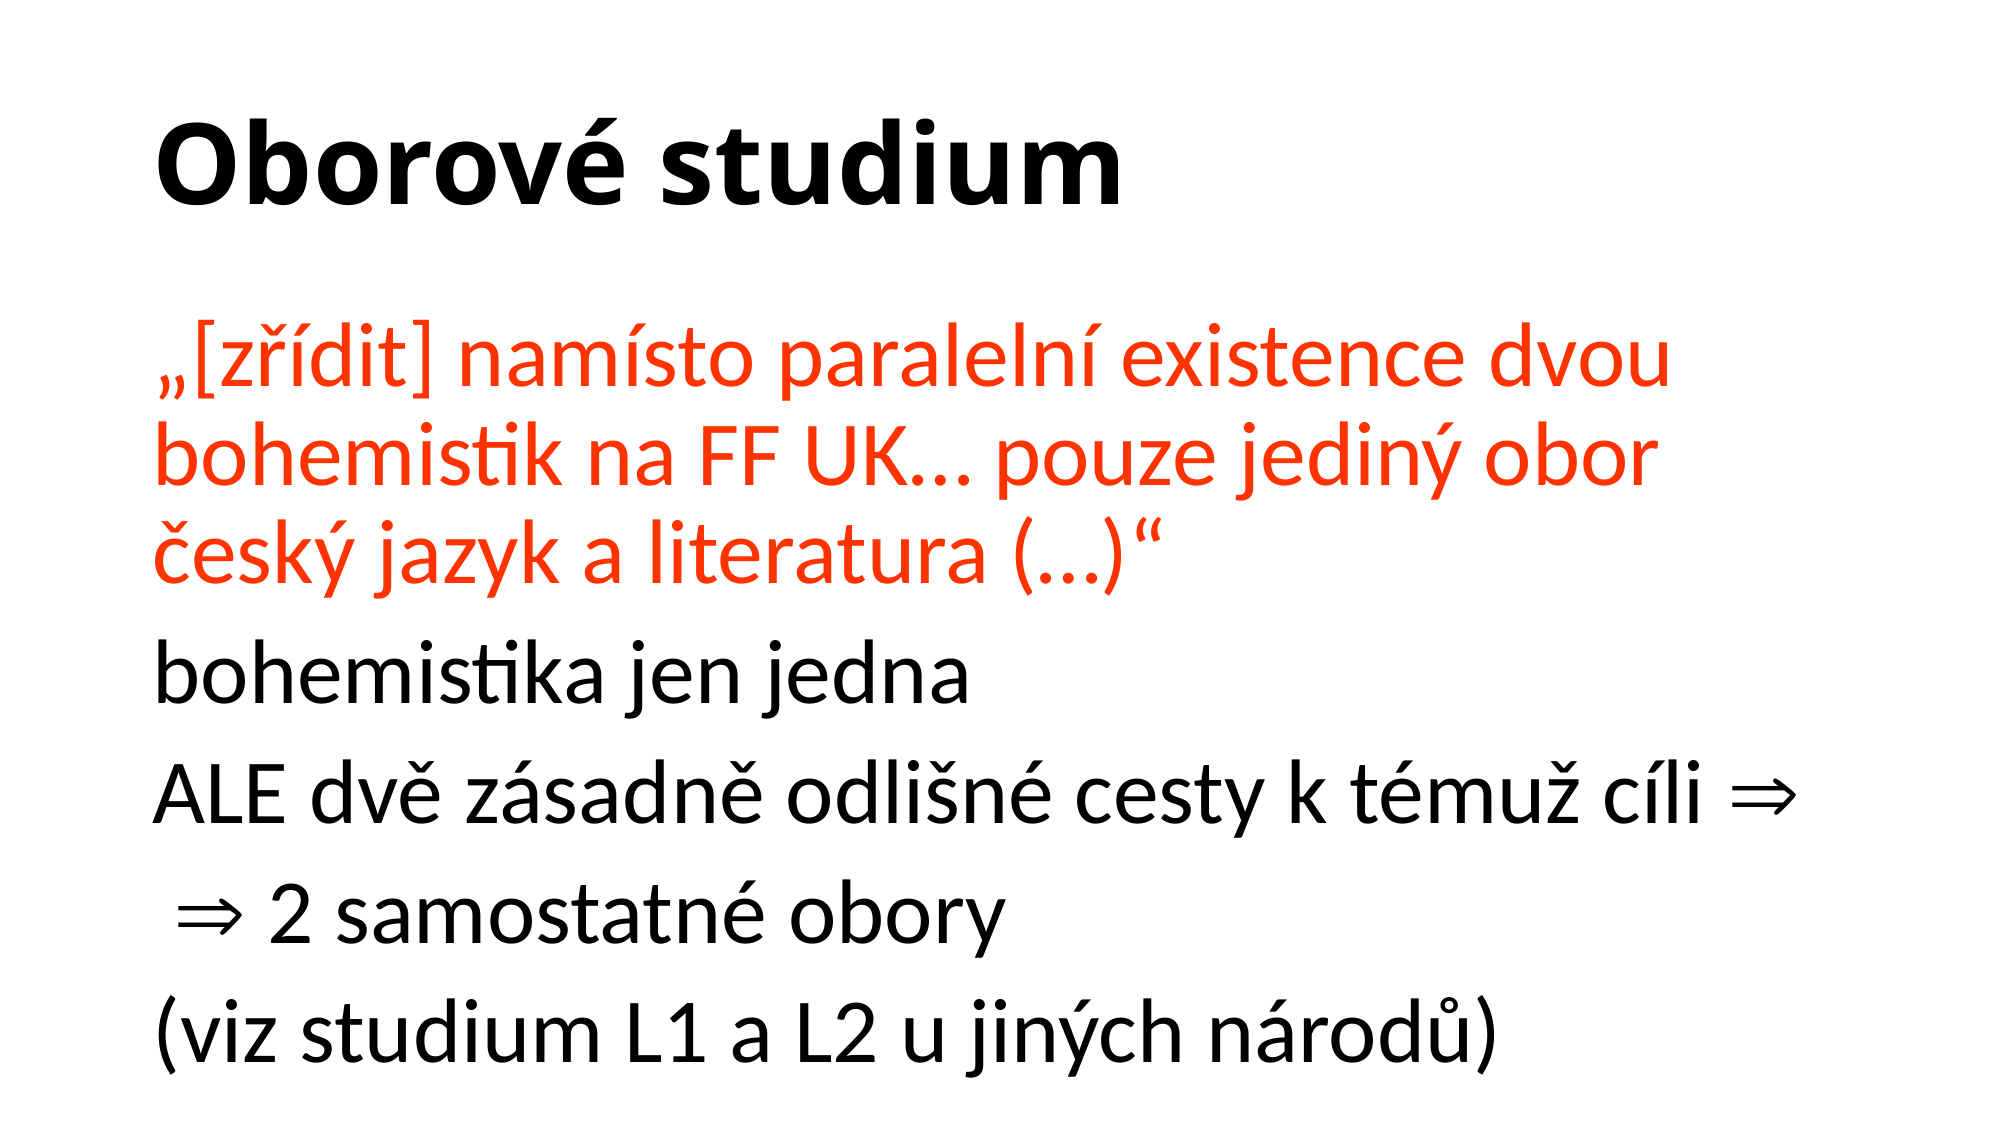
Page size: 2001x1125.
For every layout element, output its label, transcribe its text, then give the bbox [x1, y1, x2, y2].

title Oborové studium [137, 59, 1863, 278]
list „[zřídit] namísto paralelní existence dvou bohemistik na FF UK… pouze jediný obor český jazyk a literatura (…)“ bohemistika jen jedna ALE dvě zásadně odlišné cesty k témuž cíli   2 samostatné obory (viz studium L1 a L2 u jiných národů) [137, 299, 1863, 1014]
